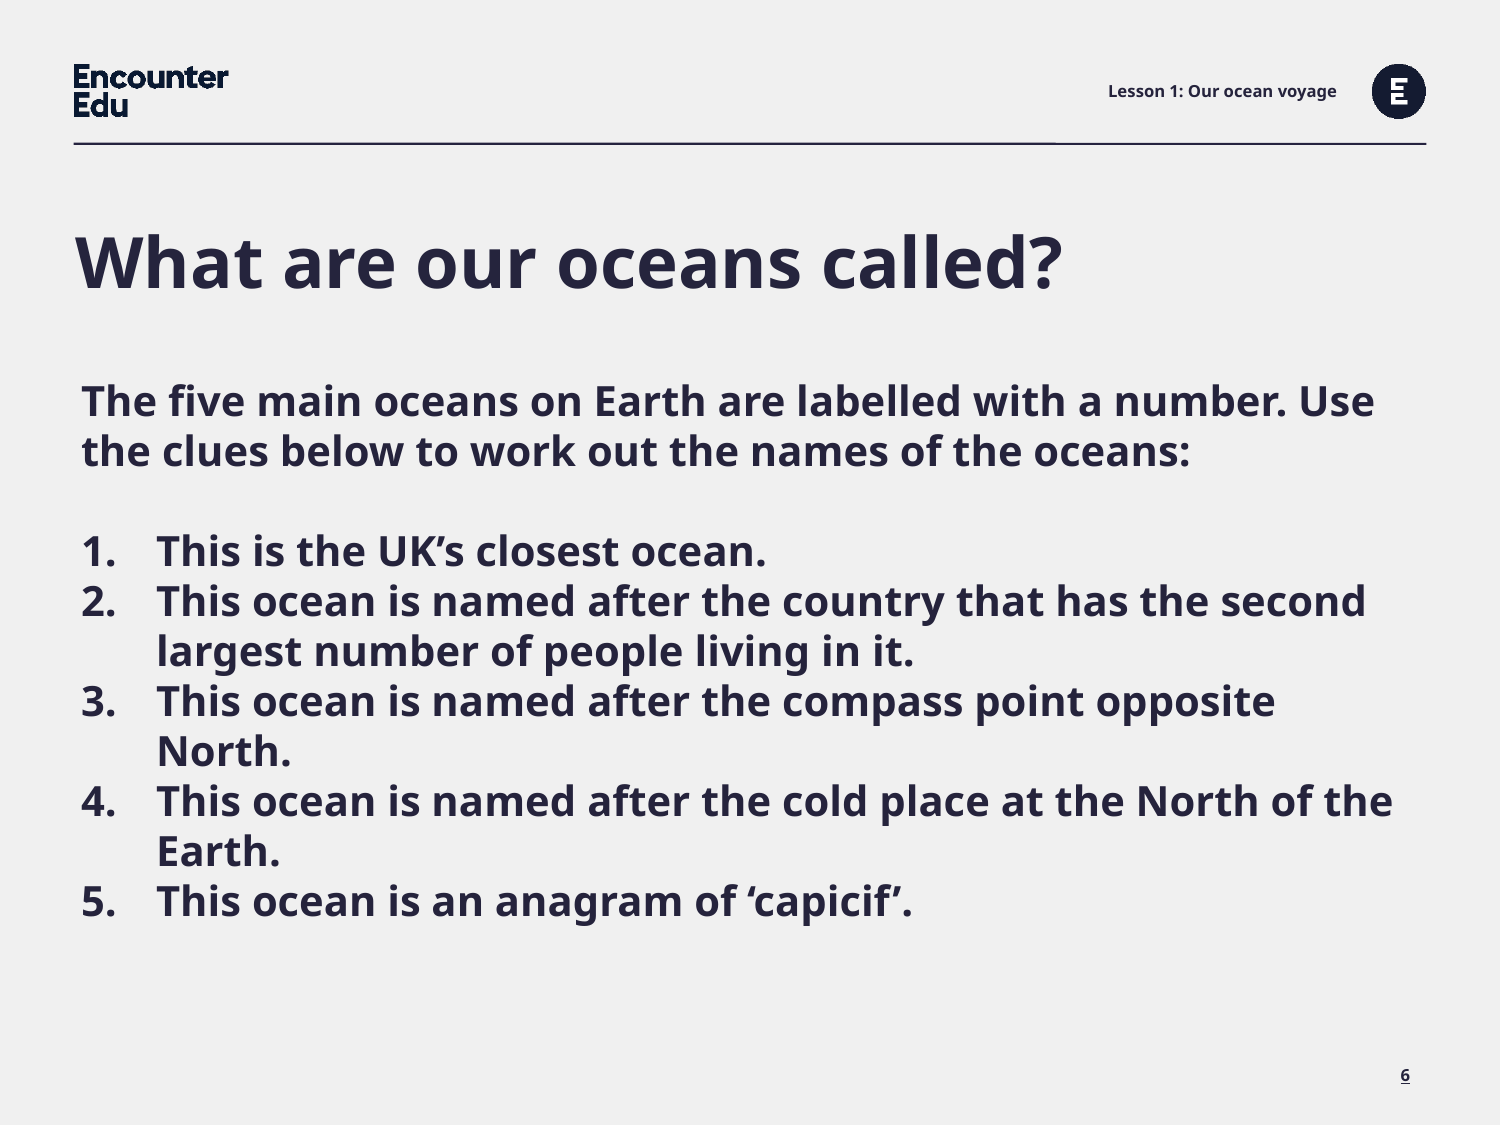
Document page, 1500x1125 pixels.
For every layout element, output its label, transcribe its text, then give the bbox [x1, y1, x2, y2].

title What are our oceans called? [67, 222, 1088, 309]
text_box Lesson 1: Our ocean voyage [686, 73, 1353, 109]
picture [70, 62, 233, 118]
picture [1370, 62, 1427, 120]
text_box 6 [1384, 1060, 1427, 1089]
text_box The five main oceans on Earth are labelled with a number. Use the clues below to work out the names of the oceans: This is the UK’s closest ocean. This ocean is named after the country that has the second largest number of people living in it. This ocean is named after the compass point opposite North. This ocean is named after the cold place at the North of the Earth. This ocean is an anagram of ‘capicif’. [73, 367, 1427, 933]
